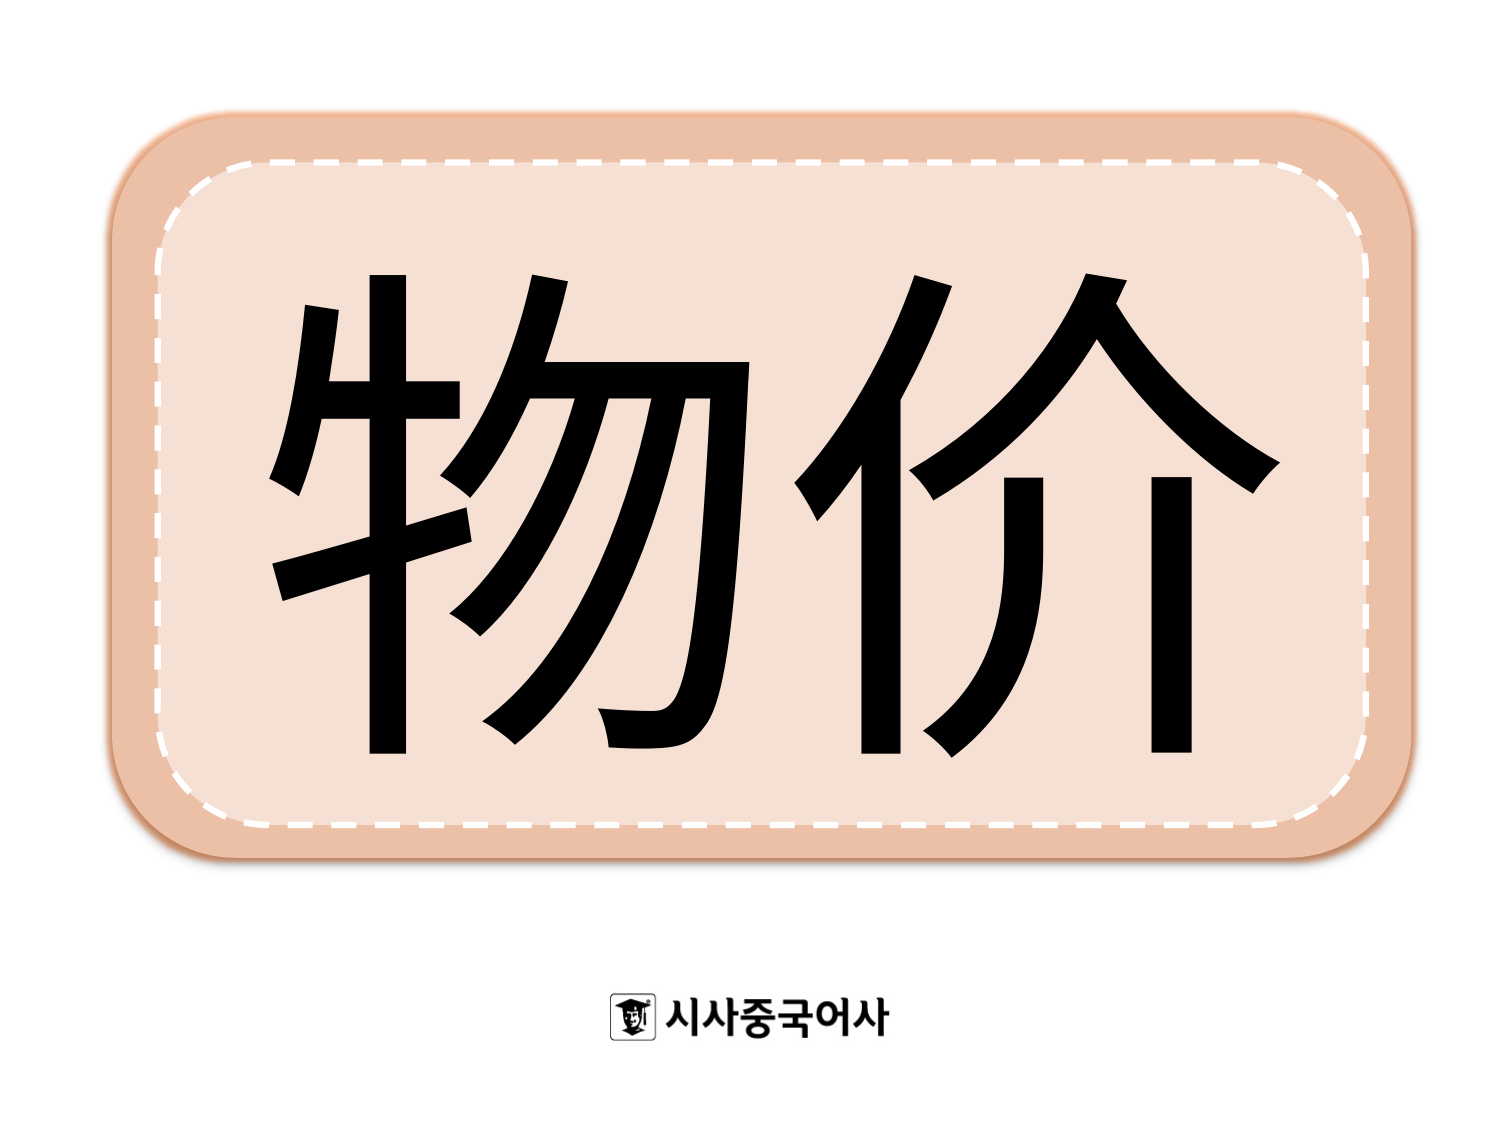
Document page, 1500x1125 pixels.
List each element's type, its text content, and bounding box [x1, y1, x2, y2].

picture [602, 987, 898, 1047]
text_box 物价 [171, 172, 1380, 836]
text_box [162, 160, 1371, 824]
